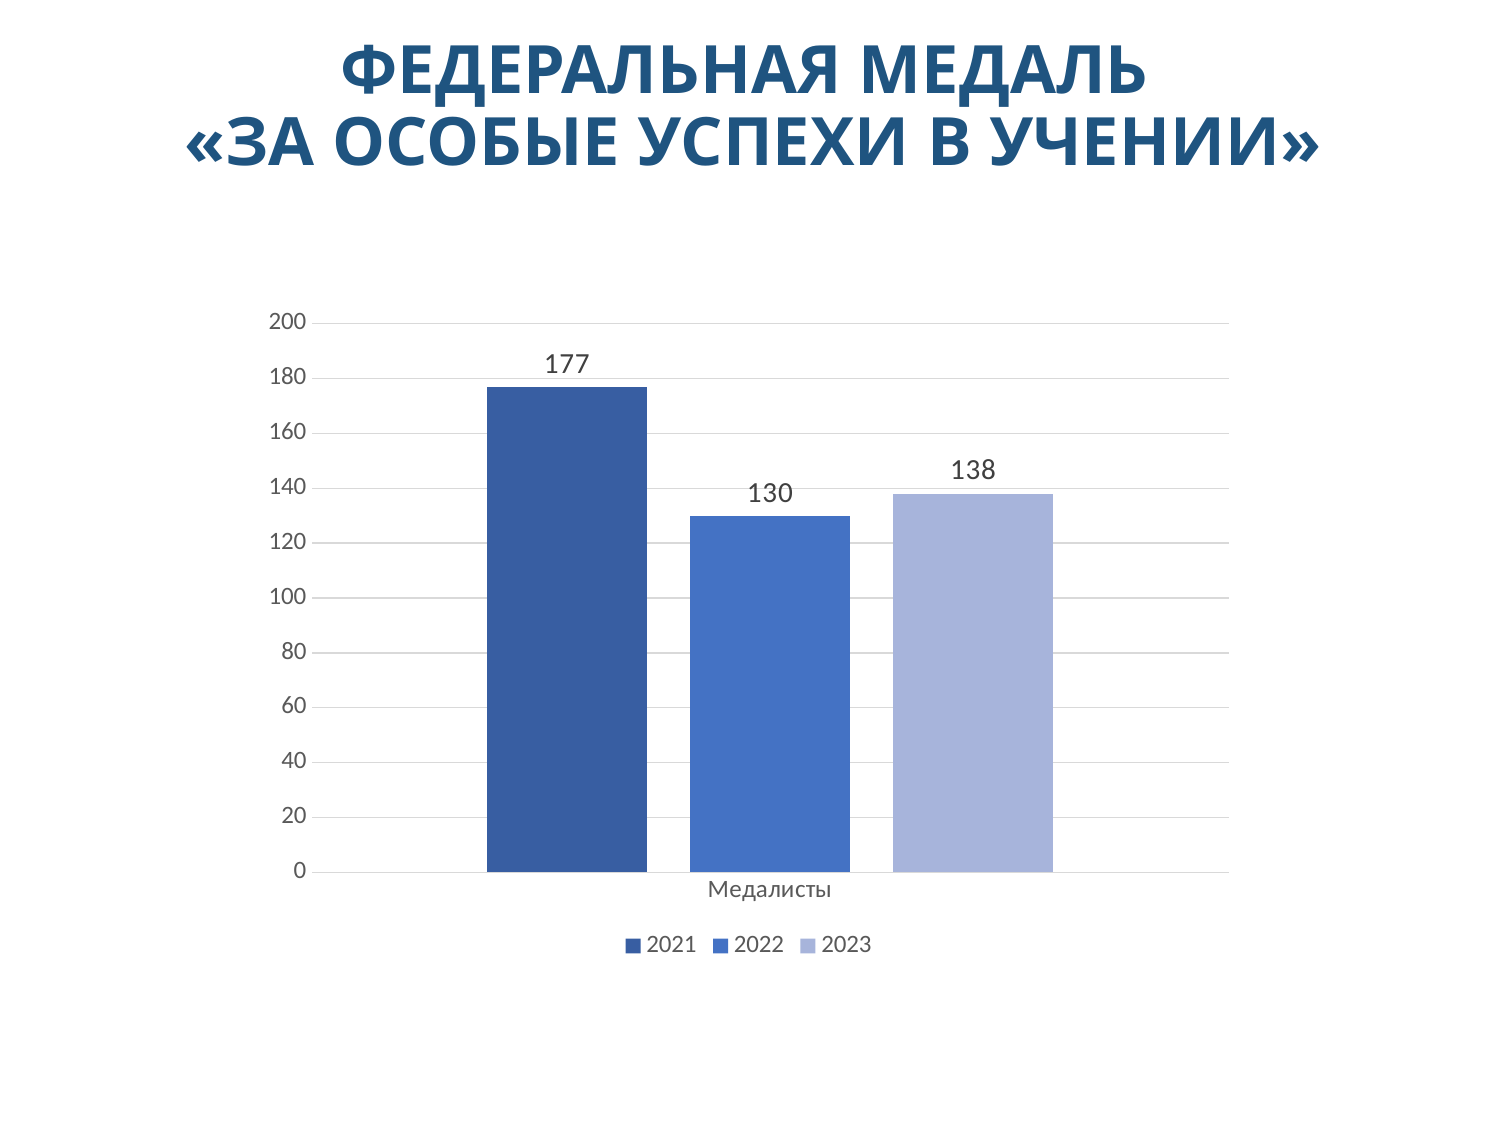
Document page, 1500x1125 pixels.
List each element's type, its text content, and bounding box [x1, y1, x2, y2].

title ФЕДЕРАЛЬНАЯ МЕДАЛЬ «ЗА ОСОБЫЕ УСПЕХИ В УЧЕНИИ» [17, 34, 1489, 182]
chart [248, 297, 1249, 965]
